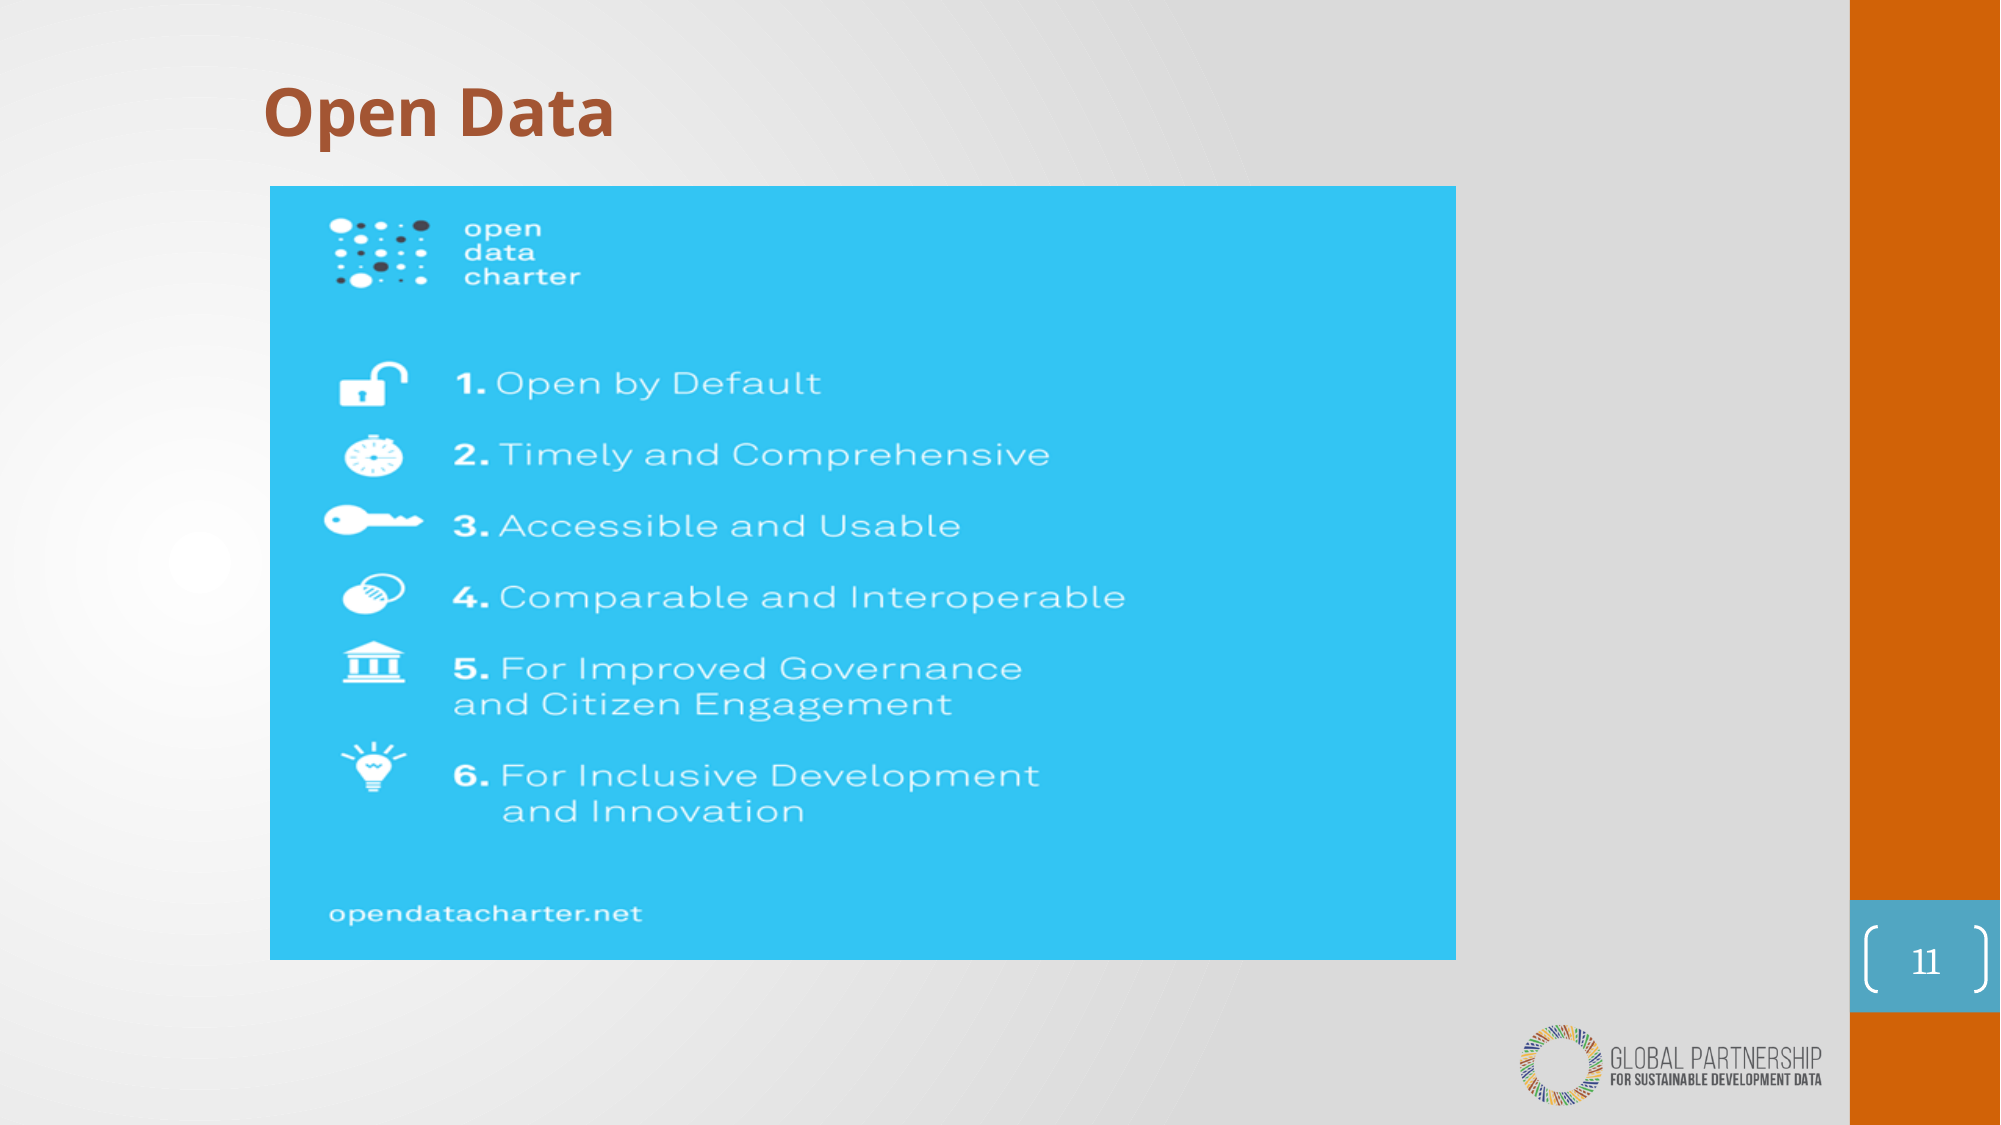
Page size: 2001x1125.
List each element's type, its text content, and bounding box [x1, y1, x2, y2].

text_box 11 [1865, 926, 1987, 992]
picture [270, 186, 1456, 960]
text_box Open Data [247, 61, 1546, 158]
picture [1518, 1023, 1823, 1107]
